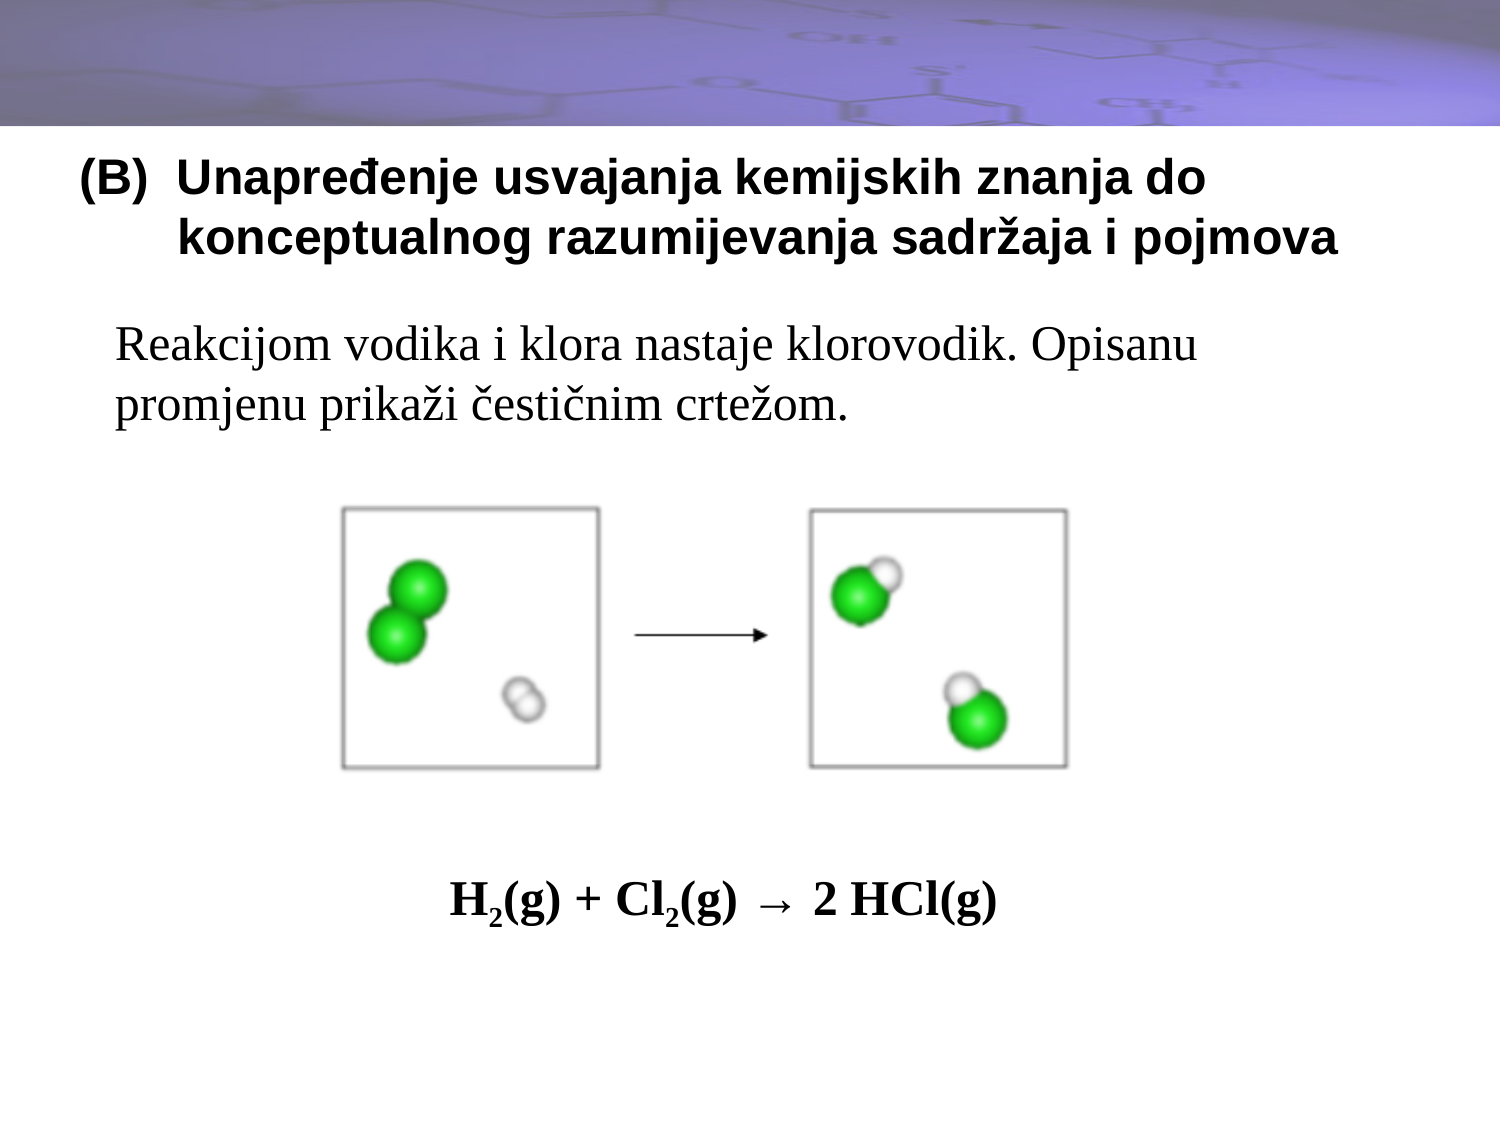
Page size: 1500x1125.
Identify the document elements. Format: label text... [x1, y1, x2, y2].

picture [324, 479, 1101, 801]
text_box (B) Unapređenje usvajanja kemijskih znanja do konceptualnog razumijevanja sadržaja i pojmova [64, 137, 1453, 272]
text_box Reakcijom vodika i klora nastaje klorovodik. Opisanu promjenu prikaži čestičnim crtežom. [100, 302, 1388, 438]
text_box H2(g) + Cl2(g) → 2 HCl(g) [434, 857, 1054, 941]
